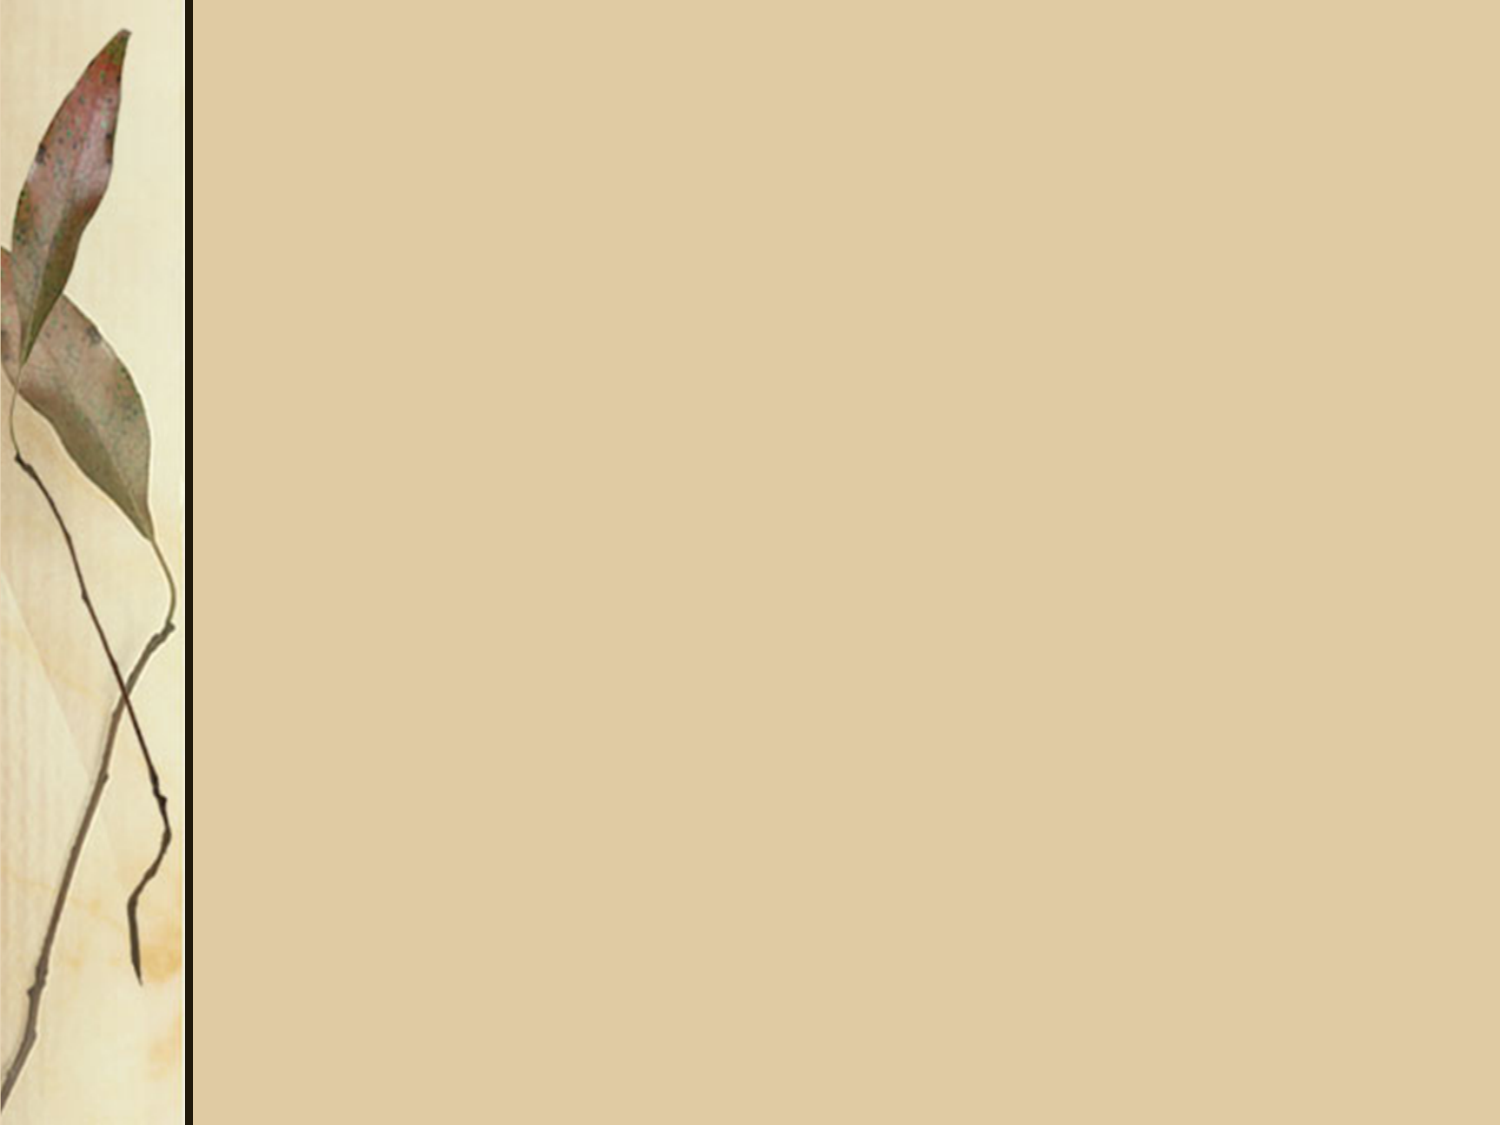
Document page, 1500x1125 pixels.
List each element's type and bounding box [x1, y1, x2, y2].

picture [0, 0, 185, 1125]
